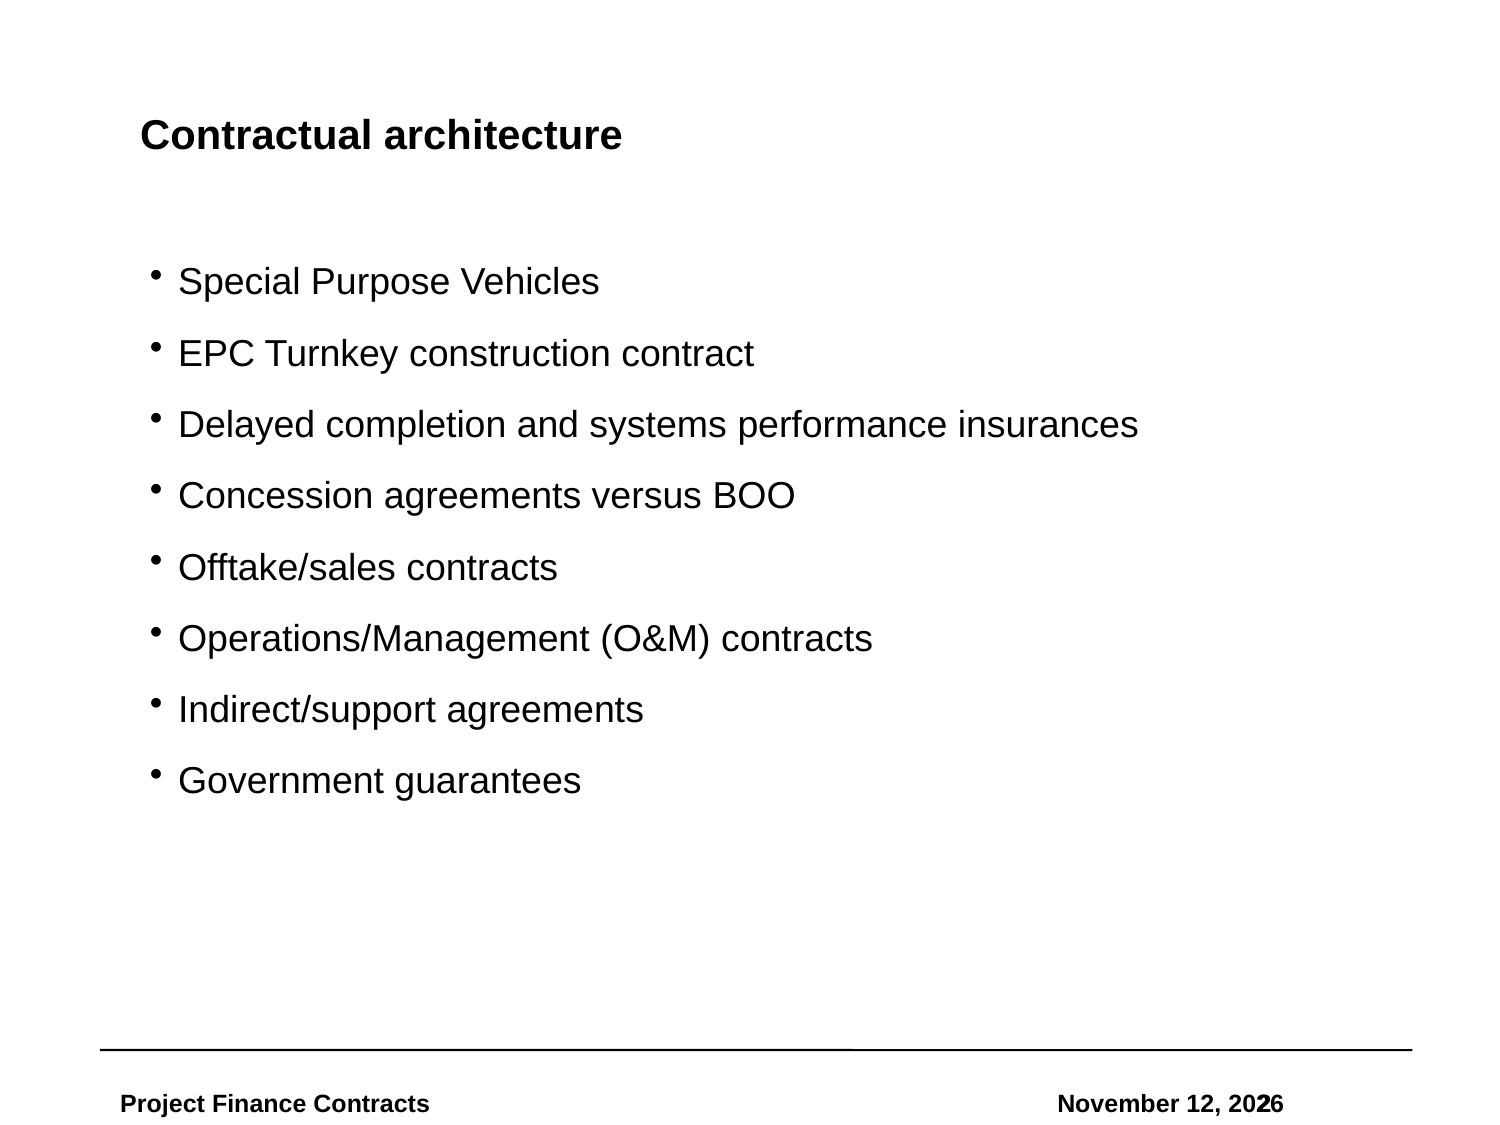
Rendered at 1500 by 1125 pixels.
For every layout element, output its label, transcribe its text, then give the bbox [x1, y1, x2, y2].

title Contractual architecture [124, 99, 1288, 226]
list Special Purpose Vehicles EPC Turnkey construction contract Delayed completion and systems performance insurances Concession agreements versus BOO Offtake/sales contracts Operations/Management (O&M) contracts Indirect/support agreements Government guarantees [124, 249, 1376, 1001]
